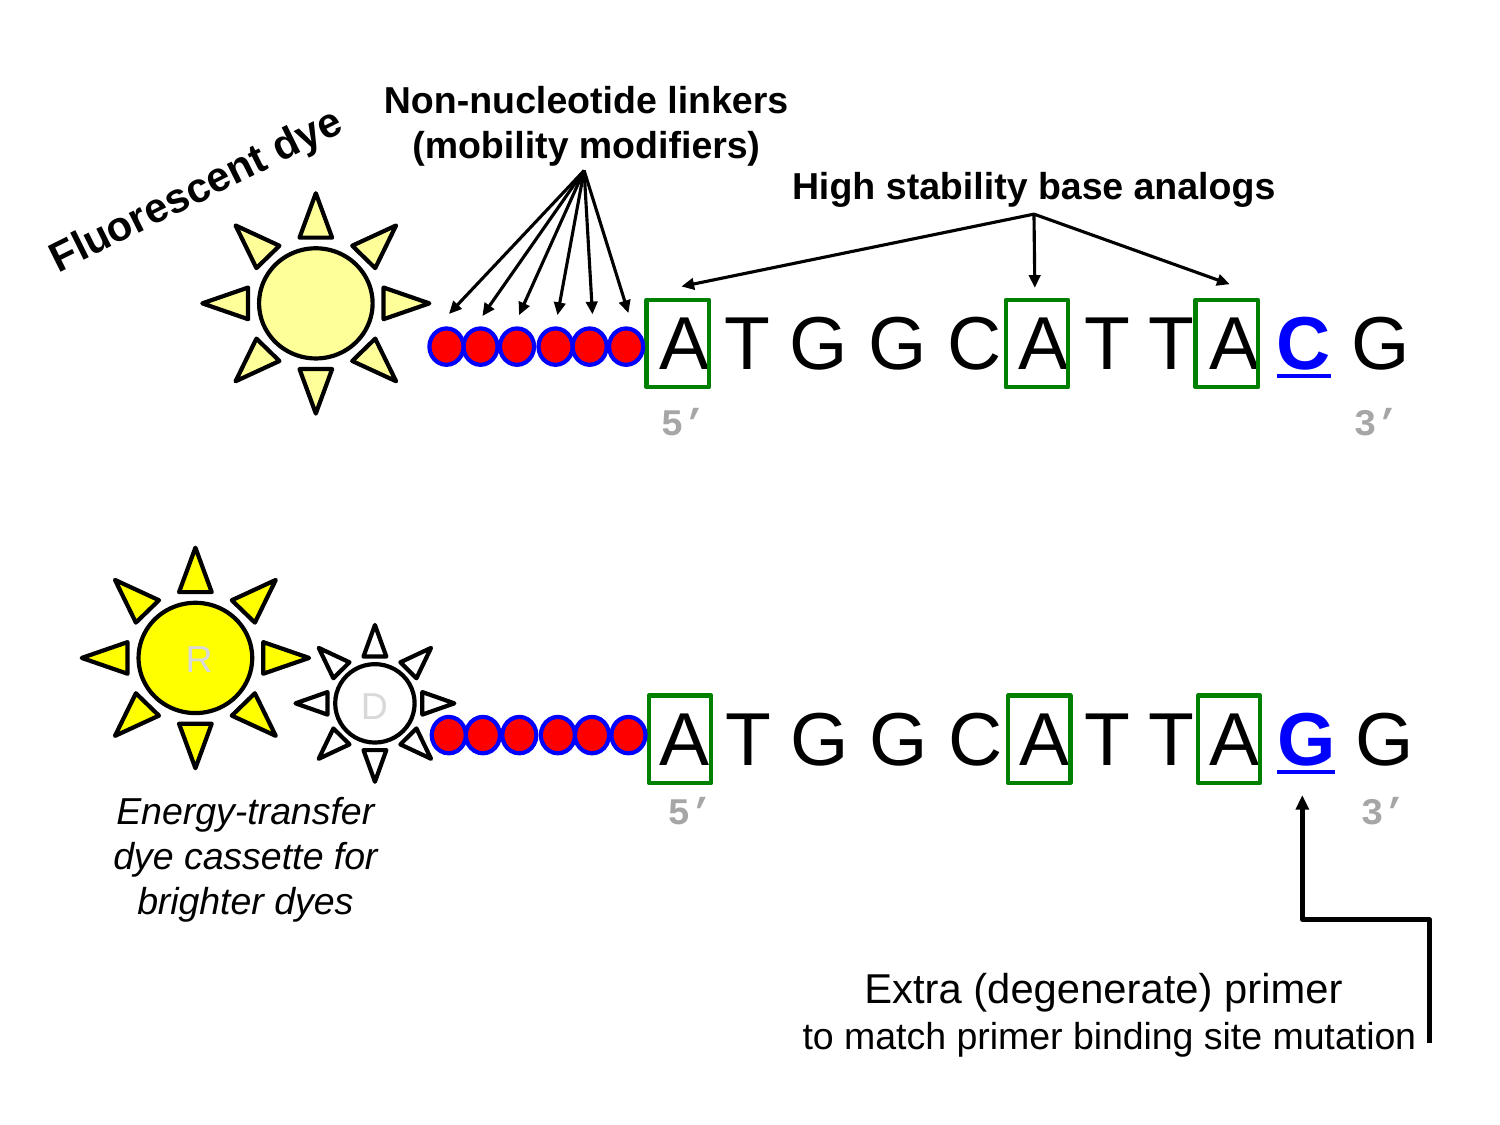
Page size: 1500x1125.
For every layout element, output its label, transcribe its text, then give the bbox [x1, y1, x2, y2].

text_box 5’ [645, 402, 721, 451]
text_box [113, 578, 162, 625]
text_box [256, 246, 375, 361]
text_box [572, 714, 610, 756]
text_box [570, 326, 608, 367]
text_box R [170, 627, 228, 687]
text_box [348, 735, 402, 745]
text_box [350, 223, 398, 271]
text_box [1241, 855, 1490, 984]
text_box [606, 326, 635, 367]
text_box Non-nucleotide linkers (mobility modifiers) [349, 68, 823, 174]
text_box [113, 691, 162, 738]
text_box [229, 578, 278, 625]
text_box High stability base analogs [898, 154, 1092, 215]
text_box [233, 336, 282, 384]
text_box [642, 682, 1432, 790]
text_box [177, 545, 214, 595]
text_box [538, 714, 575, 756]
text_box [293, 690, 330, 717]
text_box [427, 326, 466, 367]
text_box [1096, 151, 1167, 348]
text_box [640, 287, 816, 394]
text_box [261, 640, 312, 676]
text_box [898, 287, 1430, 394]
text_box Energy-transfer dye cassette for brighter dyes [95, 779, 396, 930]
text_box [200, 285, 251, 322]
text_box [361, 622, 389, 659]
text_box [350, 336, 398, 384]
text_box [448, 170, 629, 317]
text_box [429, 714, 468, 756]
text_box [500, 714, 539, 756]
text_box [333, 662, 417, 734]
text_box [464, 326, 499, 367]
text_box [136, 600, 255, 716]
text_box [398, 726, 433, 761]
text_box [497, 326, 536, 367]
text_box D [346, 674, 403, 735]
text_box 3’ [1345, 798, 1421, 840]
text_box [609, 714, 637, 756]
text_box [316, 726, 352, 761]
text_box [381, 285, 432, 322]
text_box [297, 366, 335, 416]
text_box [536, 326, 572, 367]
text_box 5’ [652, 798, 728, 840]
text_box High stability base analogs [777, 174, 816, 215]
text_box High stability base analogs [1170, 154, 1291, 215]
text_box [821, 74, 894, 428]
text_box [361, 748, 389, 779]
text_box Extra (degenerate) primer to match primer binding site mutation [782, 954, 1437, 1065]
text_box [316, 645, 352, 681]
text_box Fluorescent dye [23, 79, 349, 294]
text_box [79, 640, 130, 676]
text_box [297, 191, 335, 240]
text_box [177, 721, 214, 771]
text_box 3’ [1338, 402, 1414, 451]
text_box [398, 645, 433, 681]
text_box [466, 714, 501, 756]
text_box [233, 223, 282, 271]
text_box [229, 691, 278, 738]
text_box [420, 690, 457, 717]
